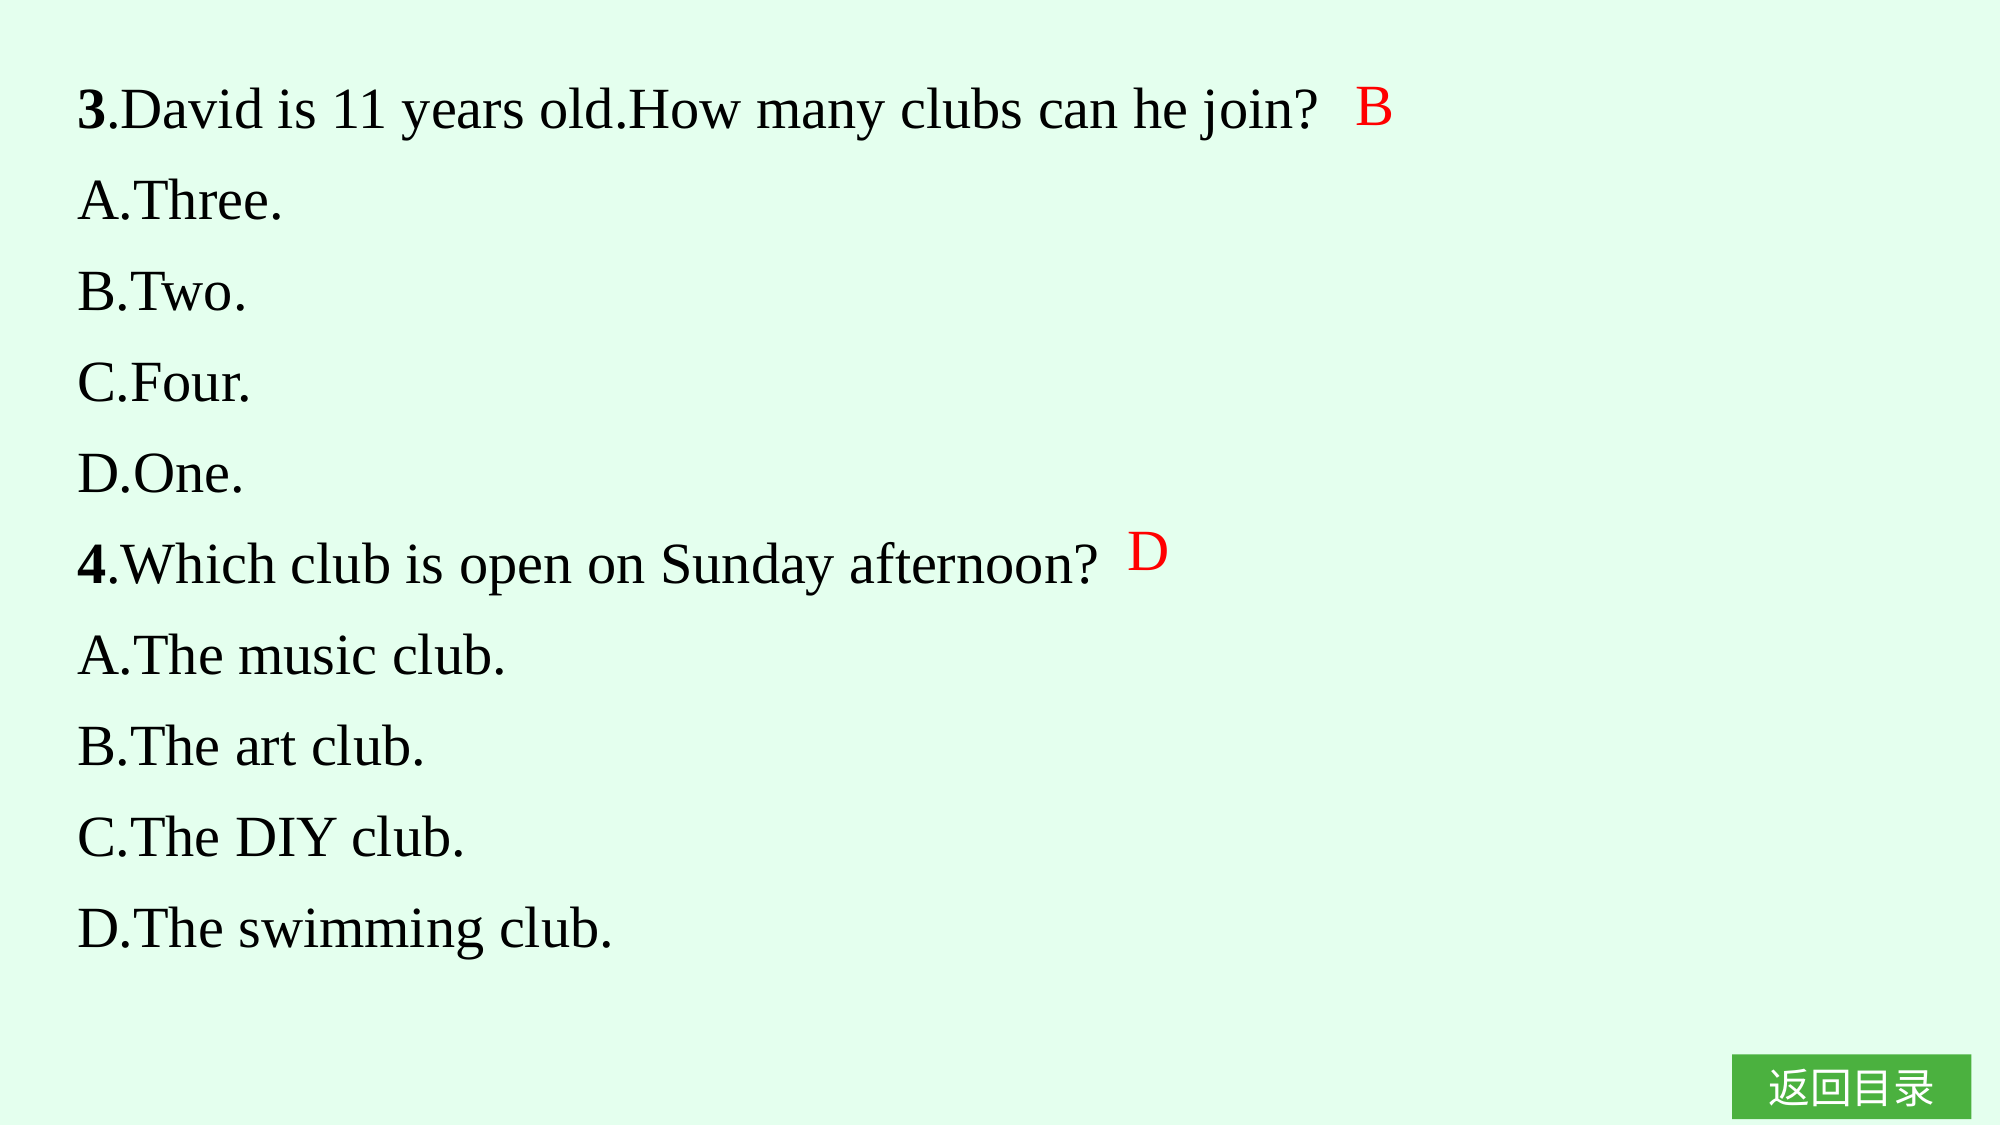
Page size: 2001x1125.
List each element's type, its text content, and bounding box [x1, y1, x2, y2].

text_box D [1112, 504, 1185, 590]
text_box B [1340, 59, 1409, 145]
text_box 3.David is 11 years old.How many clubs can he join? A.Three. B.Two. C.Four. D.One. 4.Which club is open on Sunday afternoon? A.The music club. B.The art club. C.The DIY club. D.The swimming club. [62, 42, 1938, 967]
